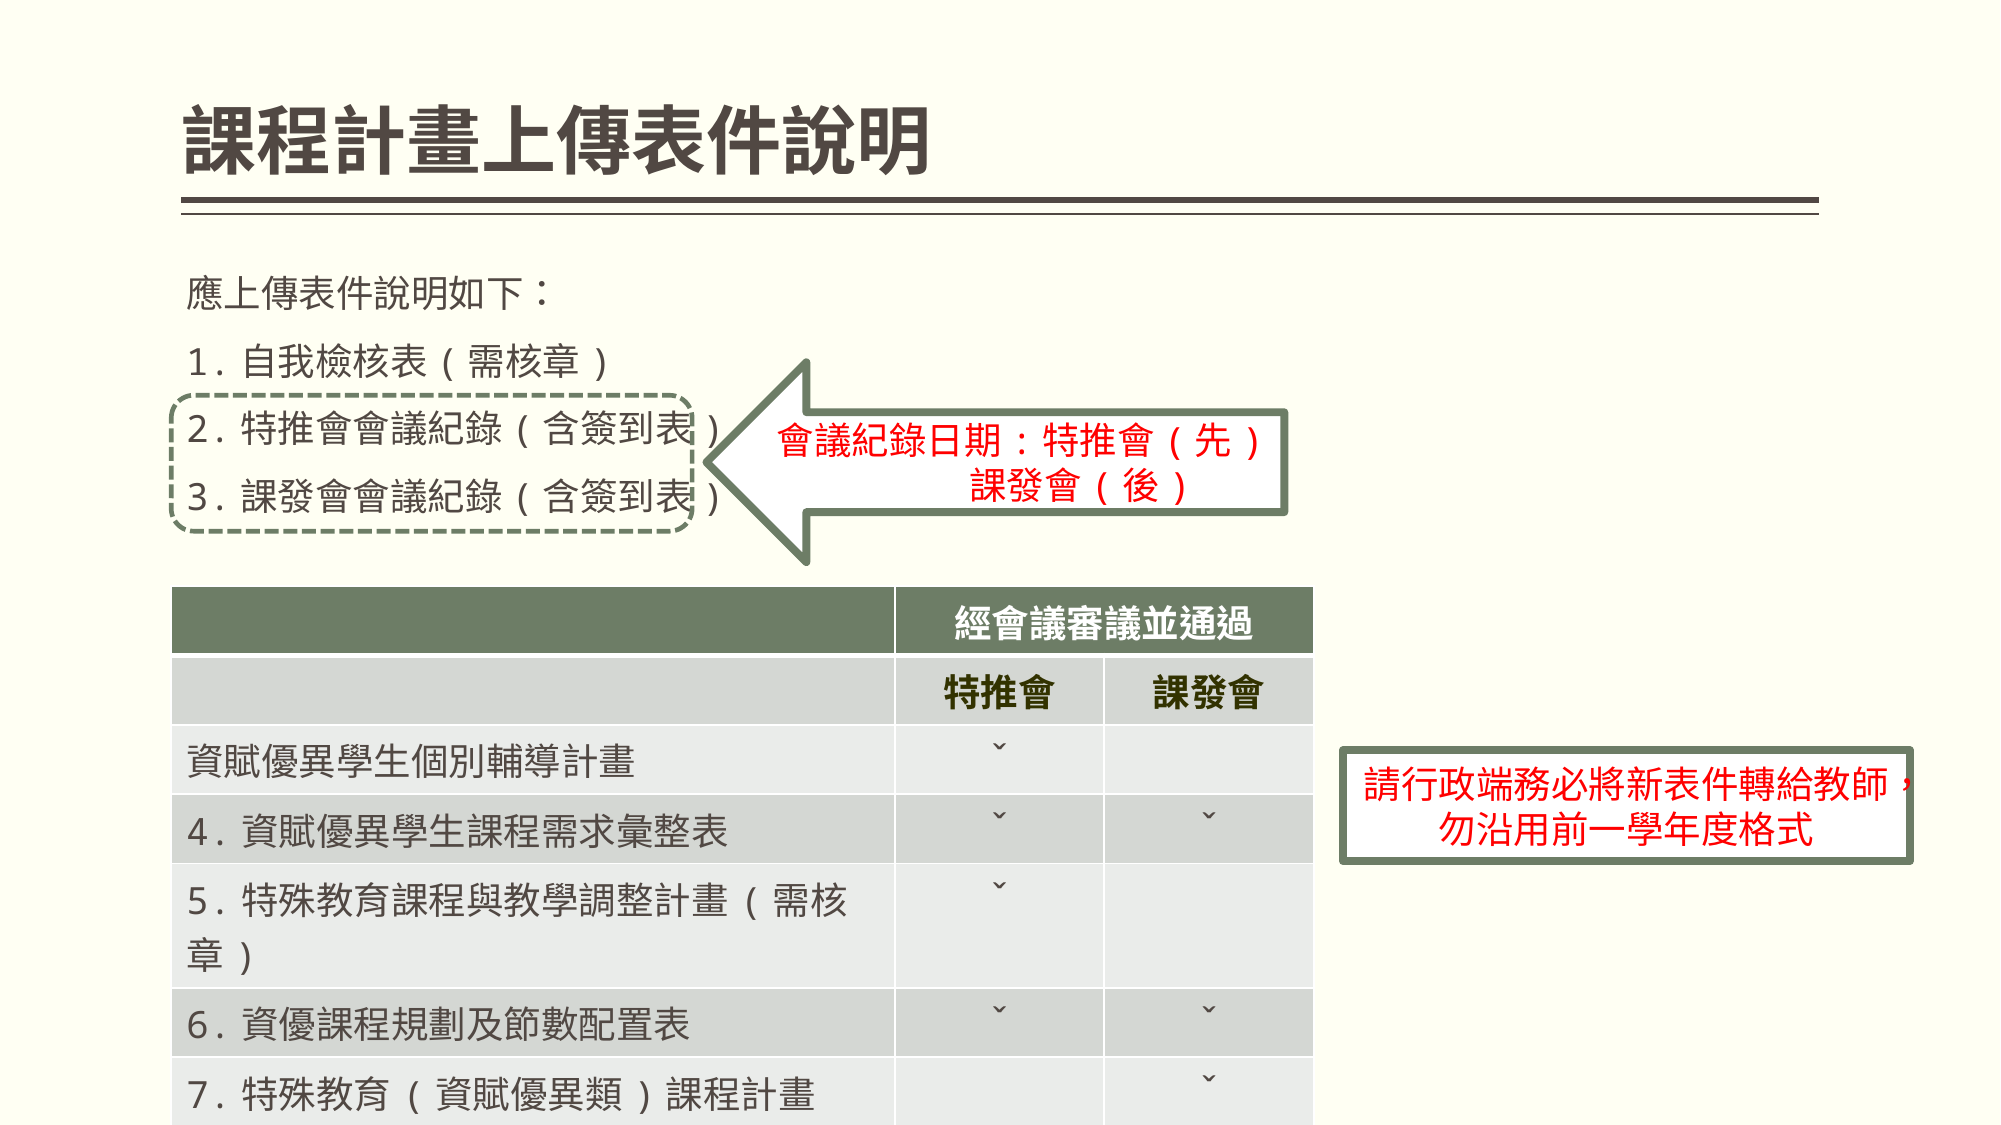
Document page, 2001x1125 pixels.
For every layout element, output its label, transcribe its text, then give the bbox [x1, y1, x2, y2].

text_box 請行政端務必將新表件轉給教師， 勿沿用前一學年度格式 [1339, 746, 1914, 865]
table_cell ˇ [896, 989, 1103, 1056]
table_cell [1105, 726, 1313, 793]
table_cell 課發會 [1105, 658, 1313, 724]
text_box [171, 395, 693, 532]
text_box 應上傳表件說明如下： 1.自我檢核表(需核章) 2.特推會會議紀錄(含簽到表) 3.課發會會議紀錄(含簽到表) [171, 240, 1343, 570]
table_header 經會議審議並通過 [896, 587, 1313, 653]
table_cell ˇ [1105, 989, 1313, 1056]
table_cell 特推會 [896, 658, 1103, 724]
text_box 會議紀錄日期:特推會(先) 課發會(後) [702, 358, 1289, 567]
table_cell [896, 1058, 1103, 1125]
table_cell [172, 658, 894, 724]
table_cell ˇ [1105, 1058, 1313, 1125]
title 課程計畫上傳表件說明 [181, 12, 1819, 193]
table_cell 資賦優異學生個別輔導計畫 [172, 726, 894, 793]
table_cell [1105, 864, 1313, 987]
table_cell ˇ [896, 795, 1103, 863]
table_cell 4.資賦優異學生課程需求彙整表 [172, 795, 894, 863]
table_cell 5.特殊教育課程與教學調整計畫(需核章) [172, 864, 894, 987]
table_header [172, 587, 894, 653]
table_cell ˇ [1105, 795, 1313, 863]
table_cell 7.特殊教育(資賦優異類)課程計畫 [172, 1058, 894, 1125]
table_cell ˇ [896, 726, 1103, 793]
table_cell ˇ [896, 864, 1103, 987]
table_cell 6.資優課程規劃及節數配置表 [172, 989, 894, 1056]
